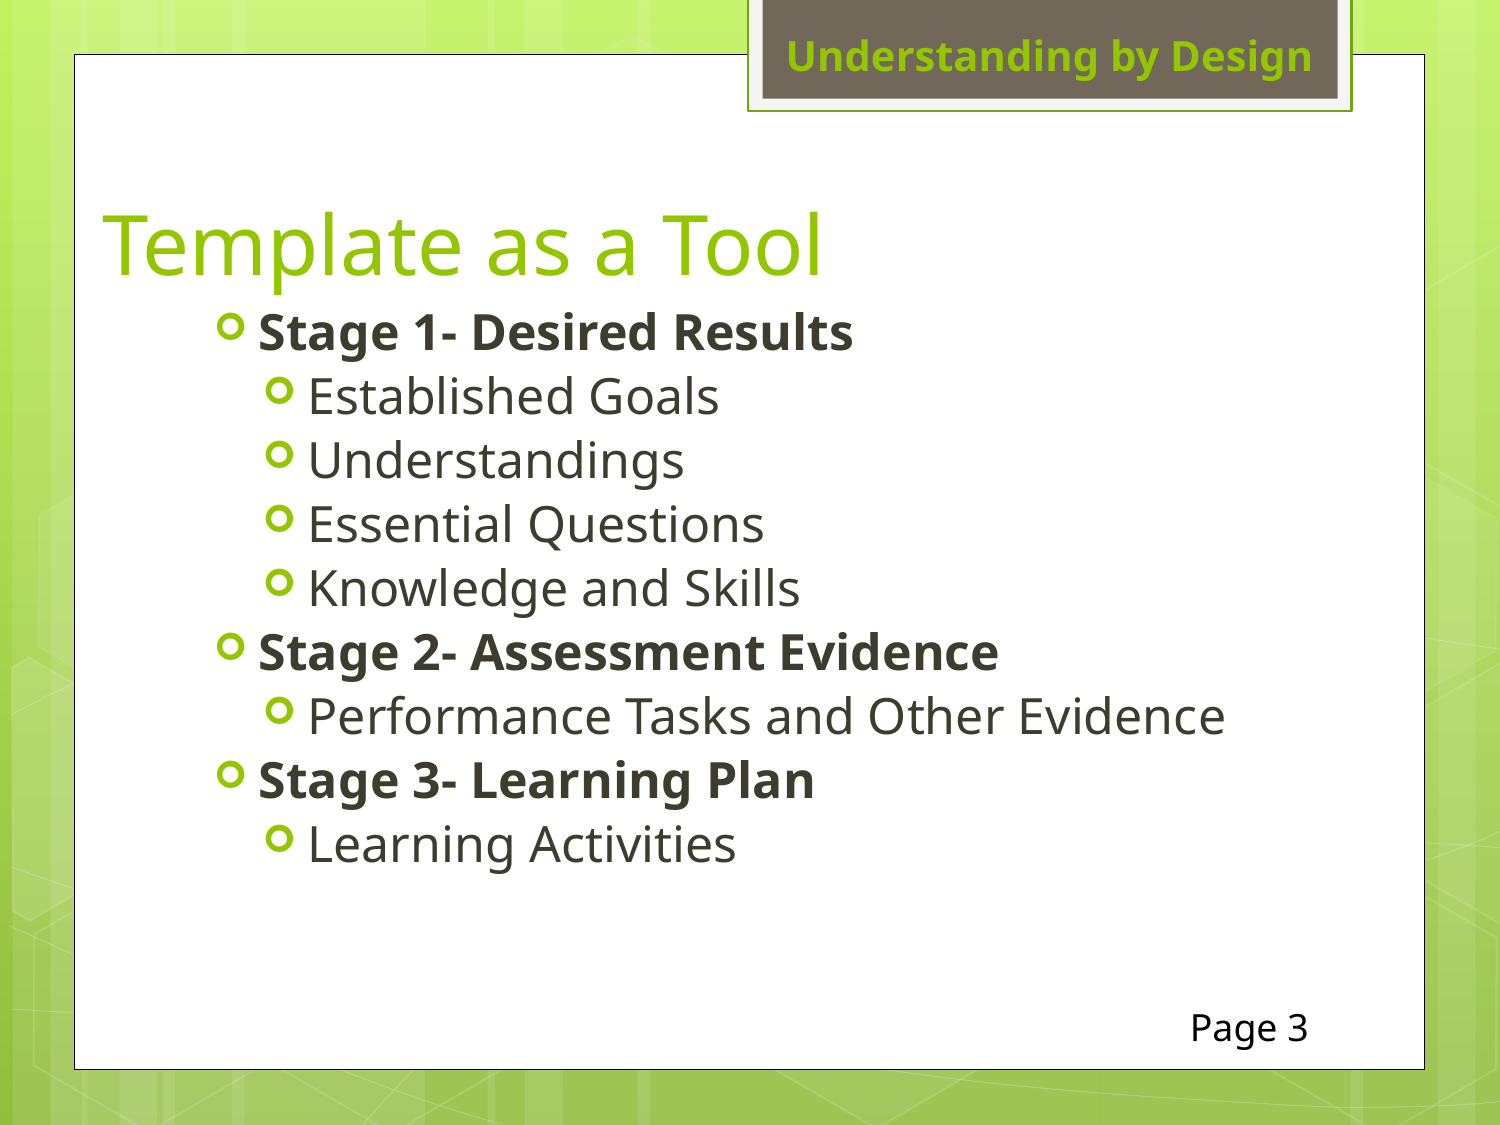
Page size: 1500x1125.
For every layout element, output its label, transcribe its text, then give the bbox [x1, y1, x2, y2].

title Template as a Tool [87, 112, 1240, 300]
list Stage 1- Desired Results Established Goals Understandings Essential Questions Knowledge and Skills Stage 2- Assessment Evidence Performance Tasks and Other Evidence Stage 3- Learning Plan Learning Activities [187, 299, 1300, 876]
text_box Page 3 [1174, 996, 1413, 1057]
